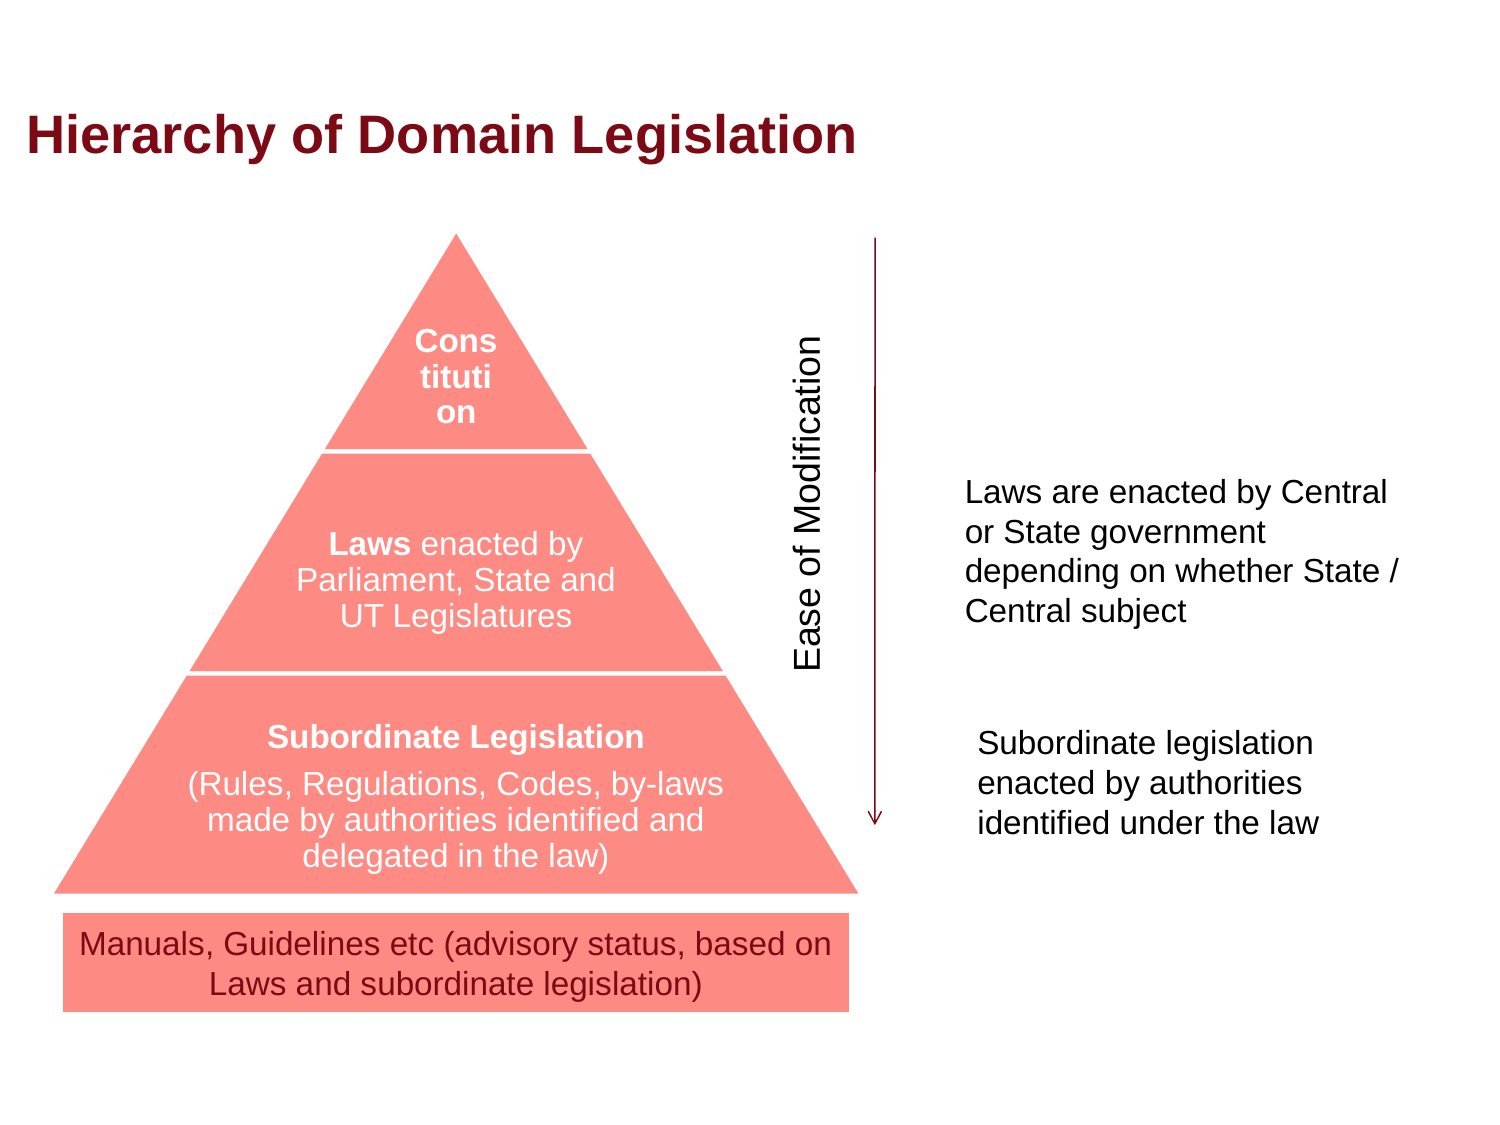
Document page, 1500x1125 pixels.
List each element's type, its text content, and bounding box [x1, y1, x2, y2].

text_box Manuals, Guidelines etc (advisory status, based on Laws and subordinate legislation) [62, 912, 850, 1013]
text_box Subordinate legislation enacted by authorities identified under the law [962, 713, 1450, 849]
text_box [49, 228, 863, 897]
title Hierarchy of Domain Legislation [26, 99, 1472, 224]
text_box Laws are enacted by Central or State government depending on whether State / Central subject [950, 462, 1438, 637]
